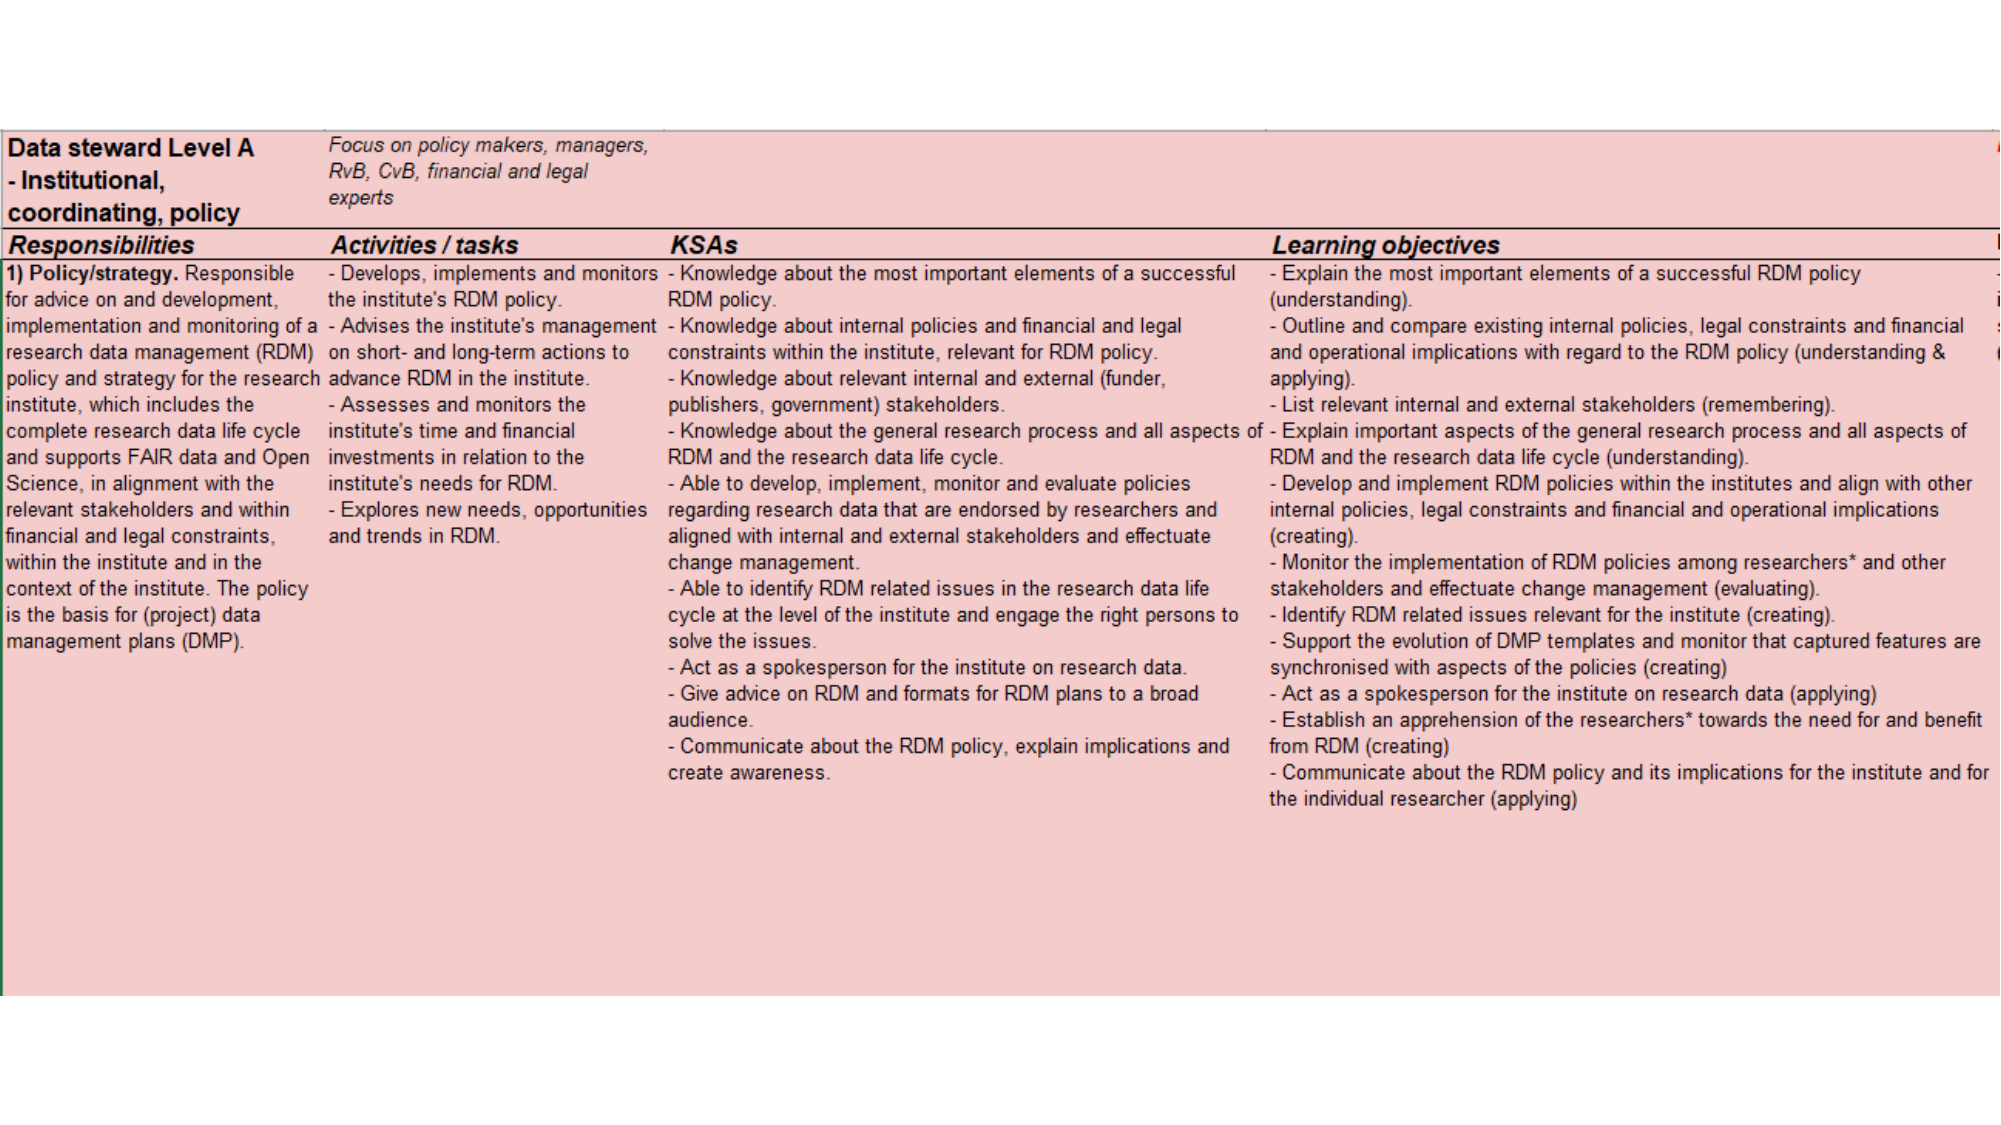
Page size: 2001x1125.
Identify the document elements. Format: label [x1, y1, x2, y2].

picture [0, 129, 2000, 996]
